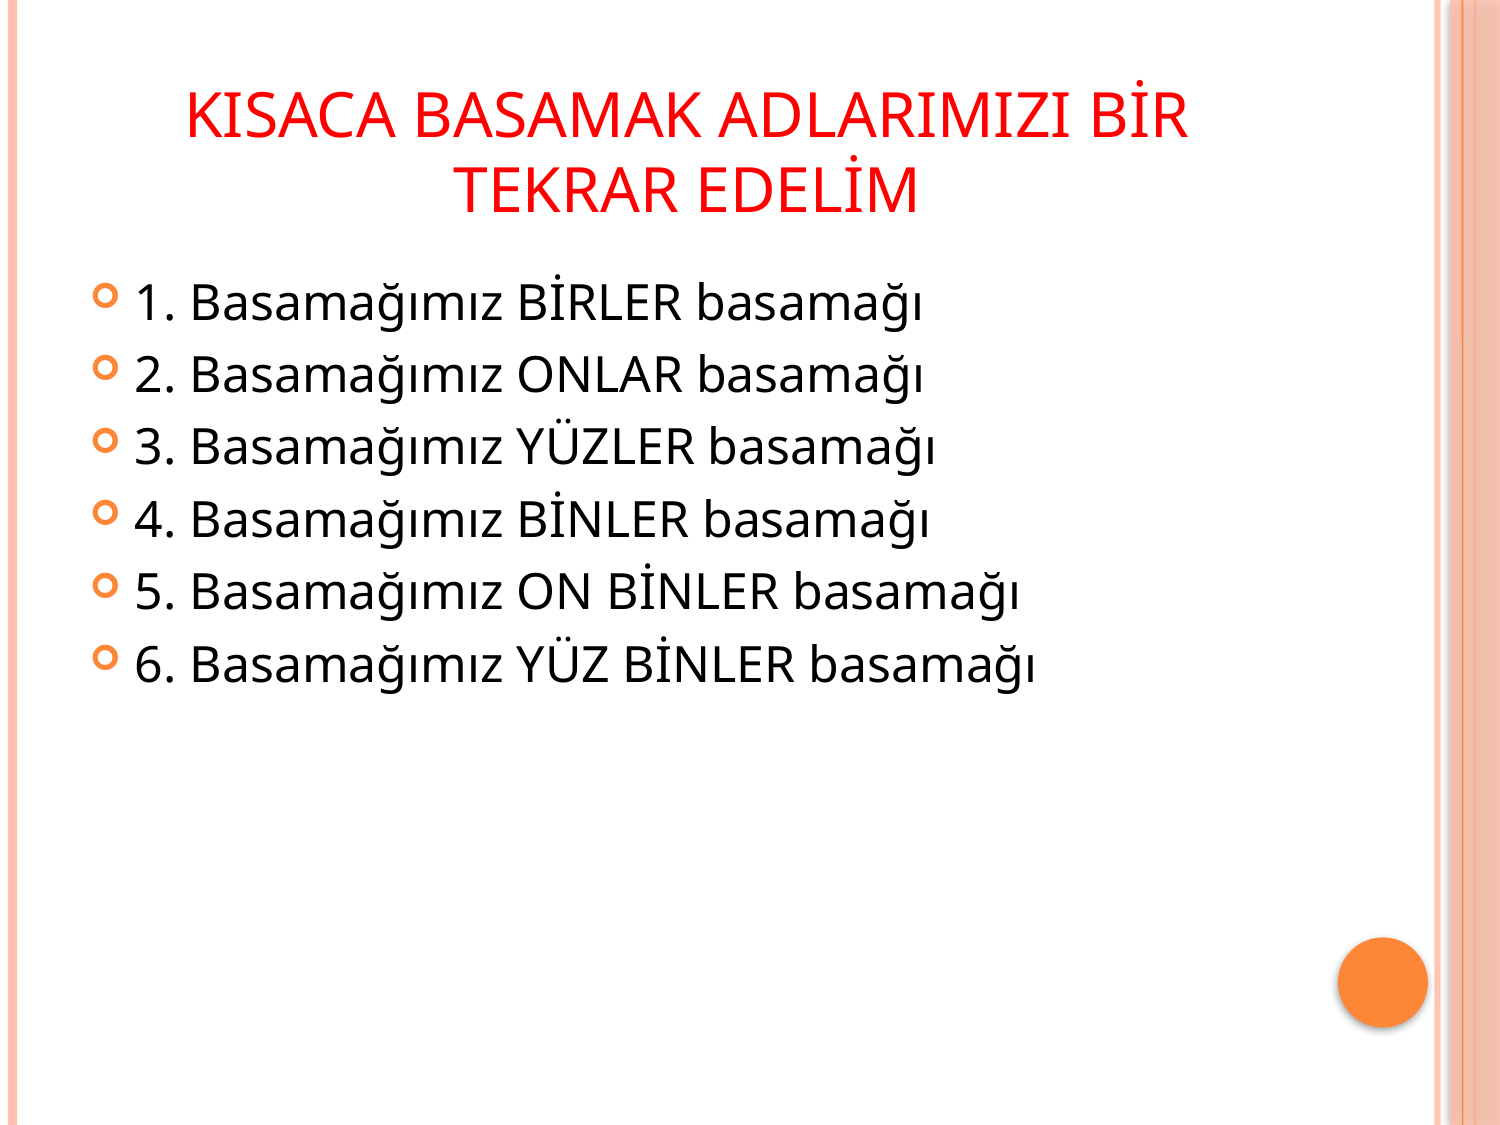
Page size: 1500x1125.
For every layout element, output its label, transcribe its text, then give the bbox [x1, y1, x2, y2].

list 1. Basamağımız BİRLER basamağı 2. Basamağımız ONLAR basamağı 3. Basamağımız YÜZLER basamağı 4. Basamağımız BİNLER basamağı 5. Basamağımız ON BİNLER basamağı 6. Basamağımız YÜZ BİNLER basamağı [75, 262, 1300, 1062]
title KISACA BASAMAK ADLARIMIZI BİR TEKRAR EDELİM [75, 45, 1300, 233]
